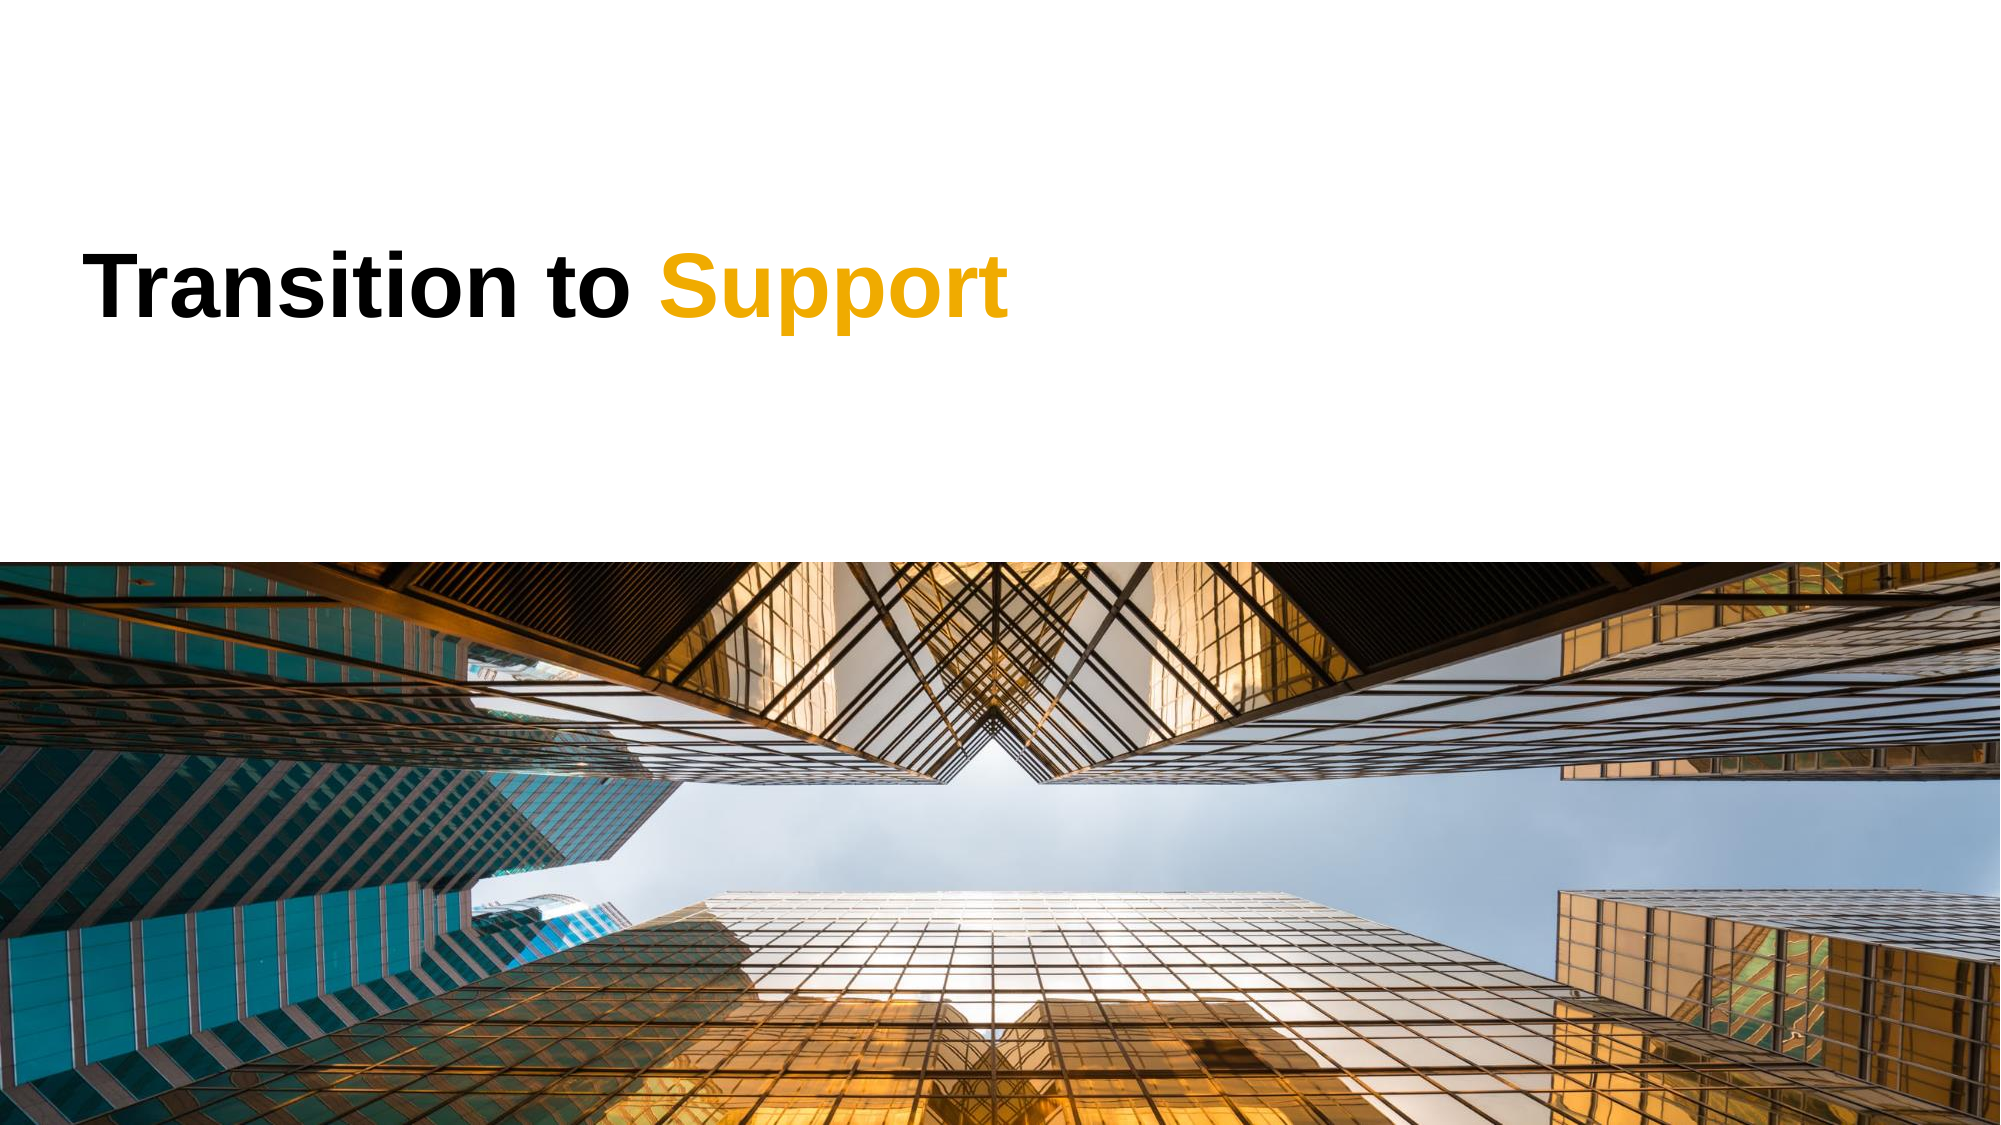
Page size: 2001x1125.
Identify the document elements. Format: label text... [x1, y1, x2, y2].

picture [0, 561, 2000, 1125]
title Transition to Support [82, 225, 1917, 337]
